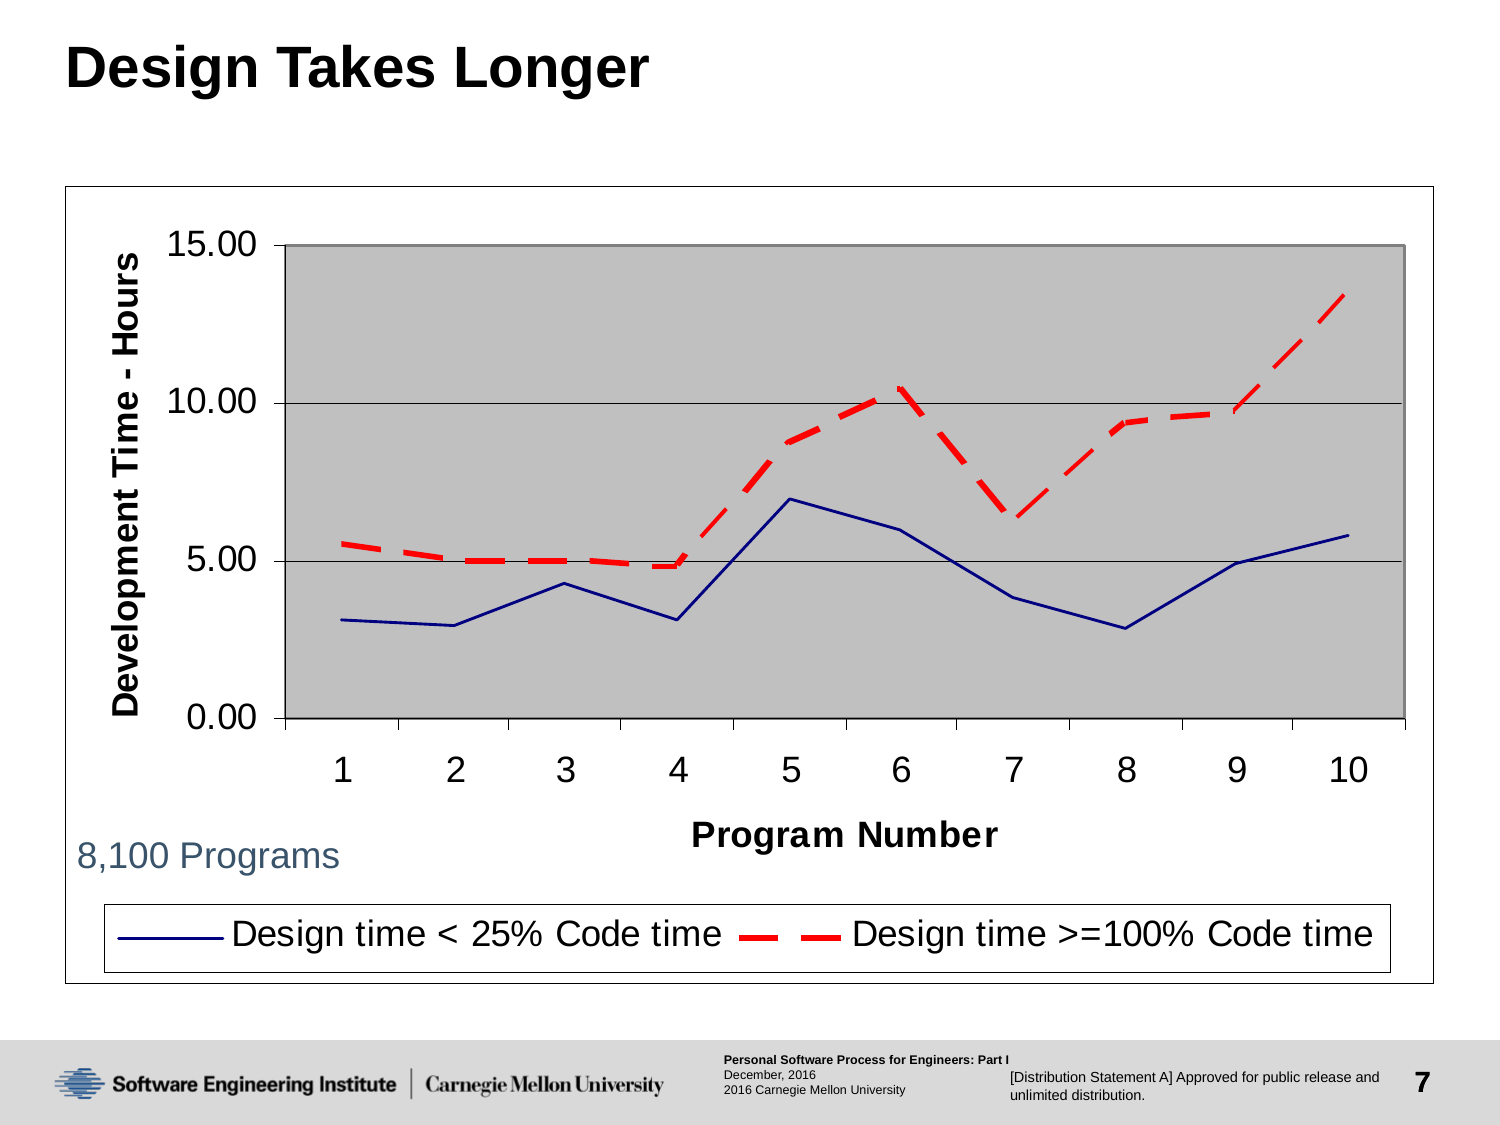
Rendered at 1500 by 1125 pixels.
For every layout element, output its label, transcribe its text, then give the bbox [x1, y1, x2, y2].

picture [50, 172, 1450, 998]
picture [46, 1061, 673, 1104]
title Design Takes Longer [65, 37, 1313, 148]
